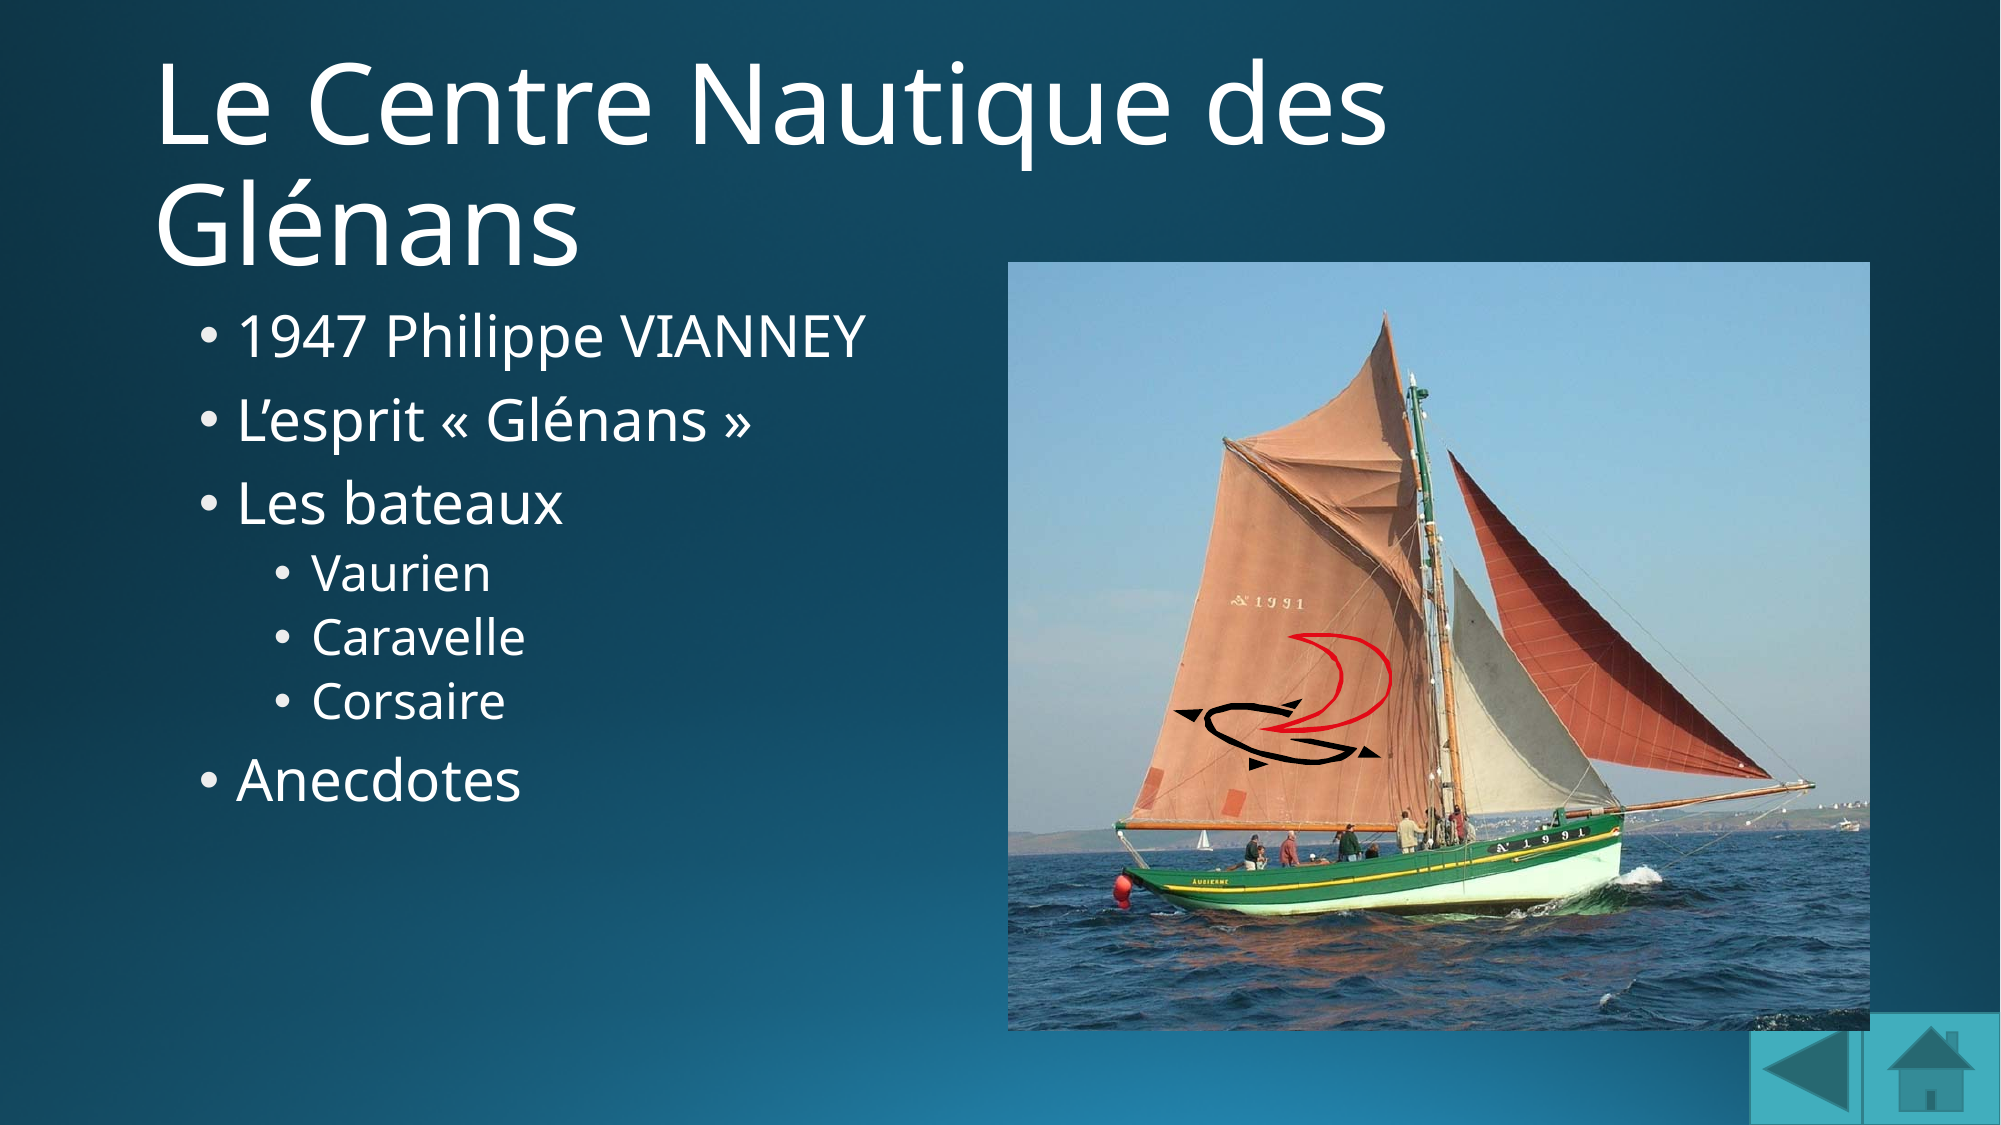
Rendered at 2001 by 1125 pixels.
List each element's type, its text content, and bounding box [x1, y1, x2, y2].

title Le Centre Nautique des Glénans [137, 59, 1863, 278]
list 1947 Philippe VIANNEY L’esprit « Glénans » Les bateaux Vaurien Caravelle Corsaire Anecdotes [183, 299, 1007, 1014]
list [1007, 262, 1870, 1031]
picture [0, 0, 2001, 1125]
picture [1173, 630, 1394, 771]
